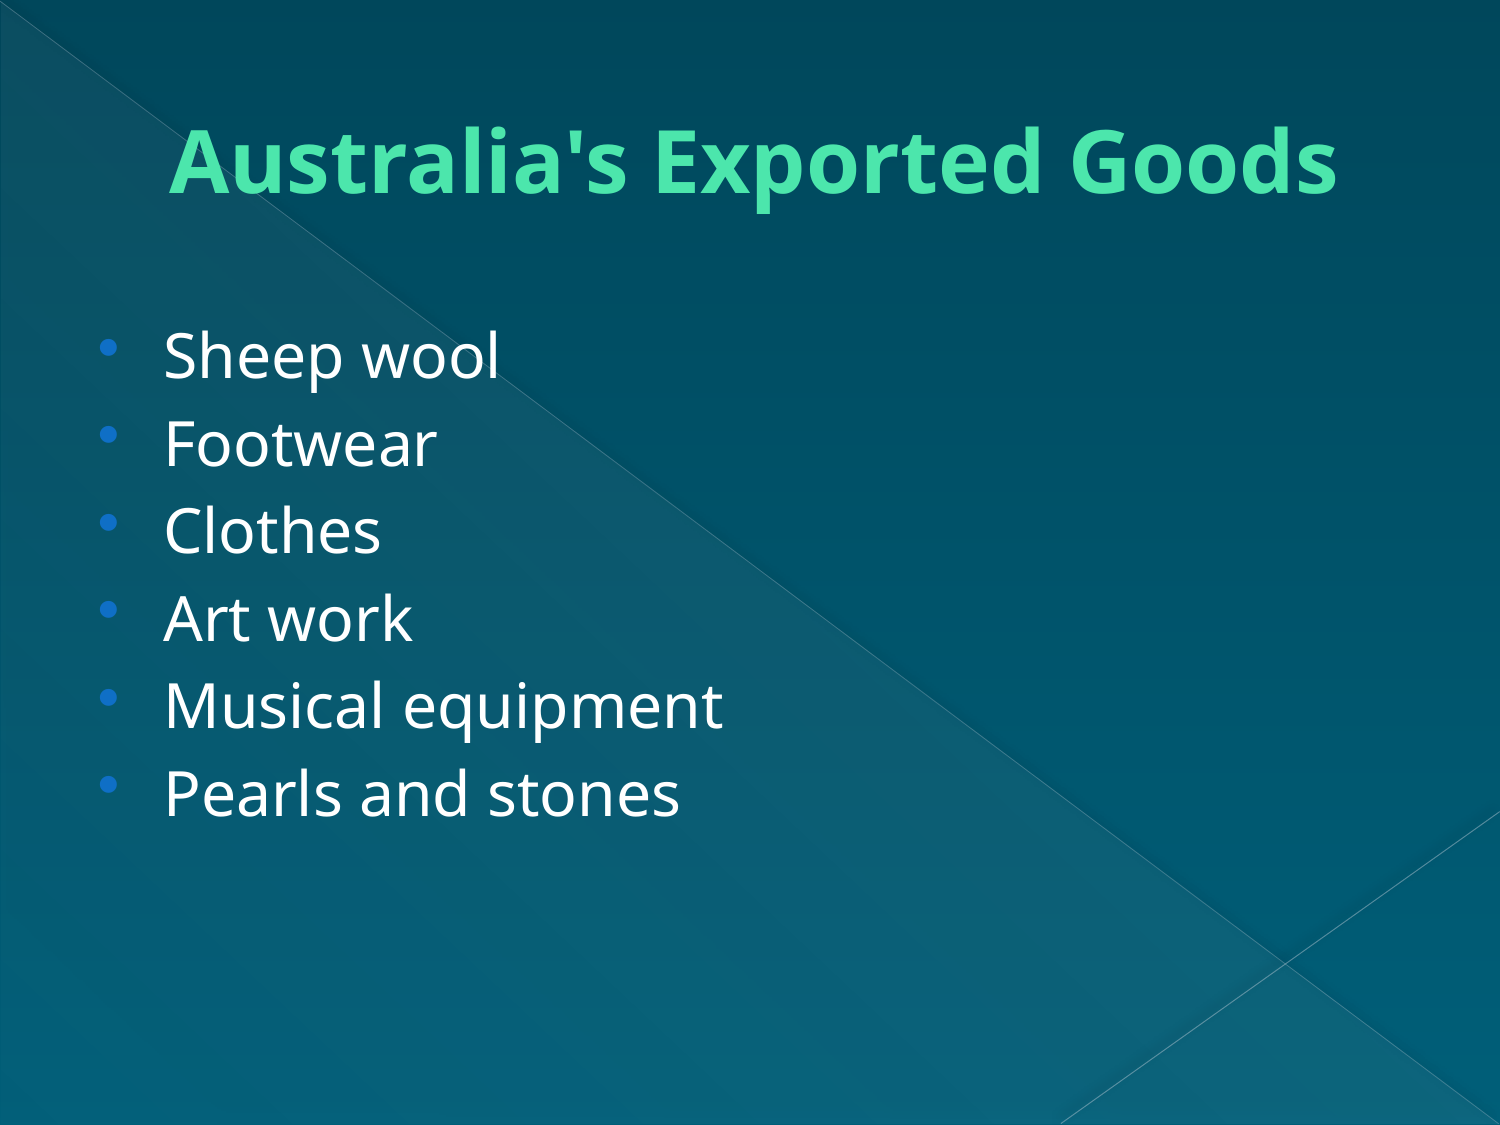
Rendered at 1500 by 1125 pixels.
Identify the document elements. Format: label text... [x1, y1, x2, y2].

title Australia's Exported Goods [75, 43, 1425, 274]
list Sheep wool Footwear Clothes Art work Musical equipment Pearls and stones [75, 308, 1425, 1059]
